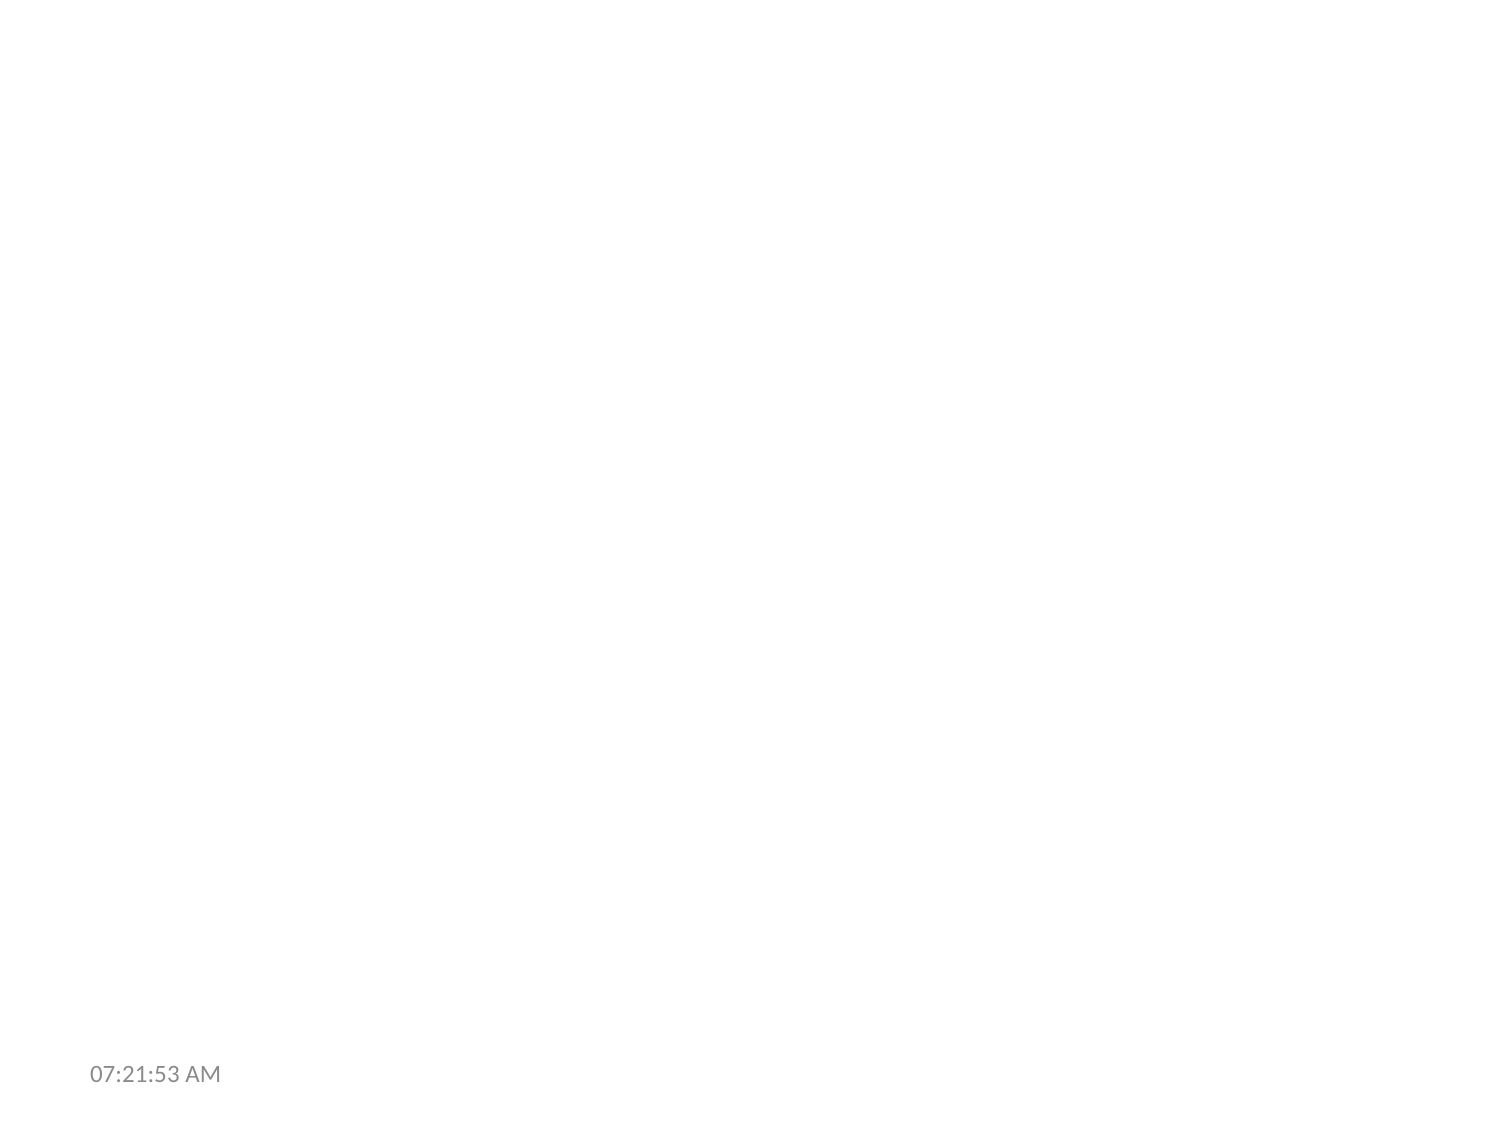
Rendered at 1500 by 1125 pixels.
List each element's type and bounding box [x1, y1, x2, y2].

slide_number [75, 1042, 425, 1103]
